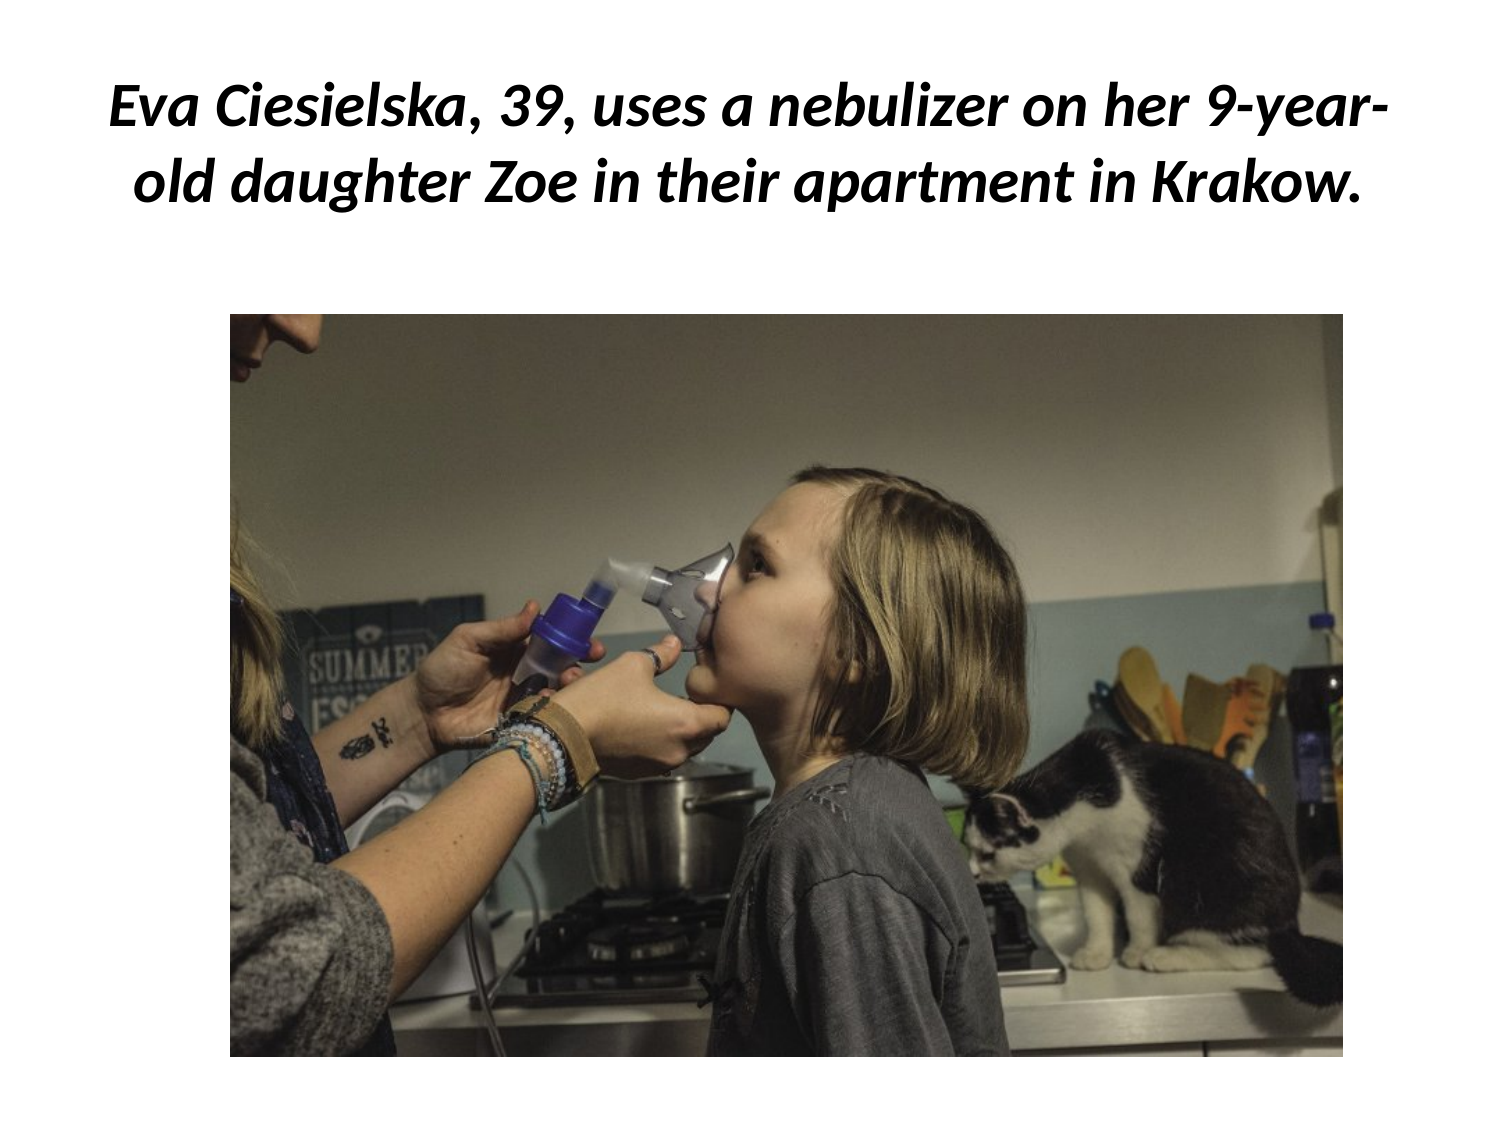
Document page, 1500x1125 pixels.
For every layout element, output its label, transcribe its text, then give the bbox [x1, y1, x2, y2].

title Eva Ciesielska, 39, uses a nebulizer on her 9-year-old daughter Zoe in their apartment in Krakow. [75, 45, 1425, 233]
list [229, 314, 1343, 1058]
